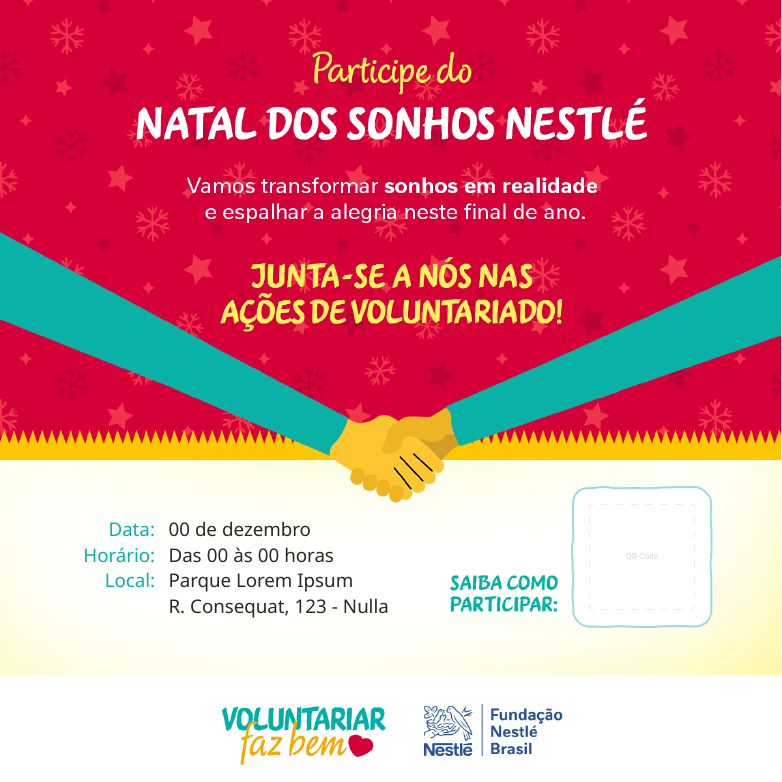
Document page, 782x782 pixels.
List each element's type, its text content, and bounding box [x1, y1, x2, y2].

text_box Data: Horário: Local: [49, 499, 153, 607]
picture [0, 0, 782, 782]
text_box 00 de dezembro Das 00 às 00 horas Parque Lorem Ipsum R. Consequat, 123 - Nulla [153, 499, 437, 633]
